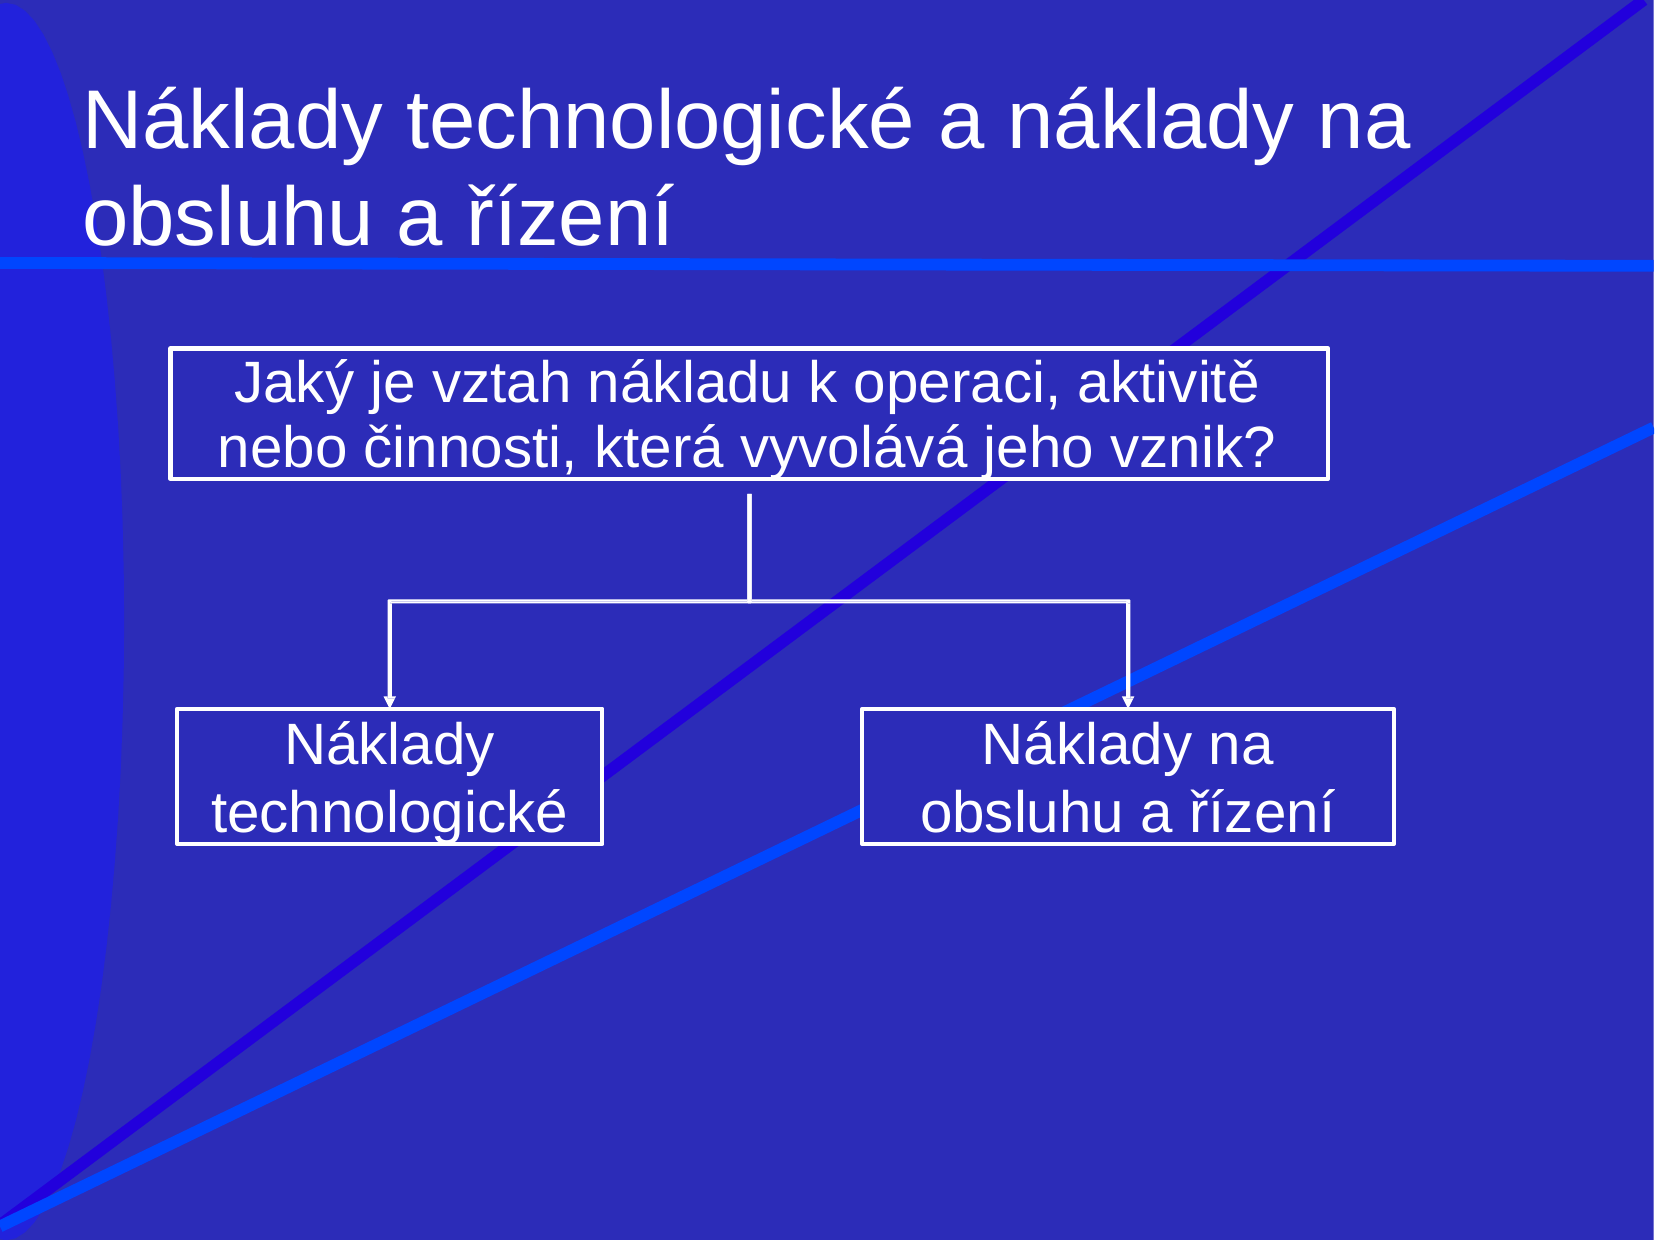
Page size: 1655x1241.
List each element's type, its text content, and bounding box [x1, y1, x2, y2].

text_box [383, 599, 747, 709]
text_box Jaký je vztah nákladu k operaci, aktivitě nebo činnosti, která vyvolává jeho vznik? [170, 348, 1329, 479]
title Náklady technologické a náklady na obsluhu a řízení [80, 69, 1574, 277]
text_box Náklady technologické [177, 708, 603, 844]
text_box Náklady na obsluhu a řízení [862, 708, 1394, 844]
text_box [747, 493, 1135, 709]
